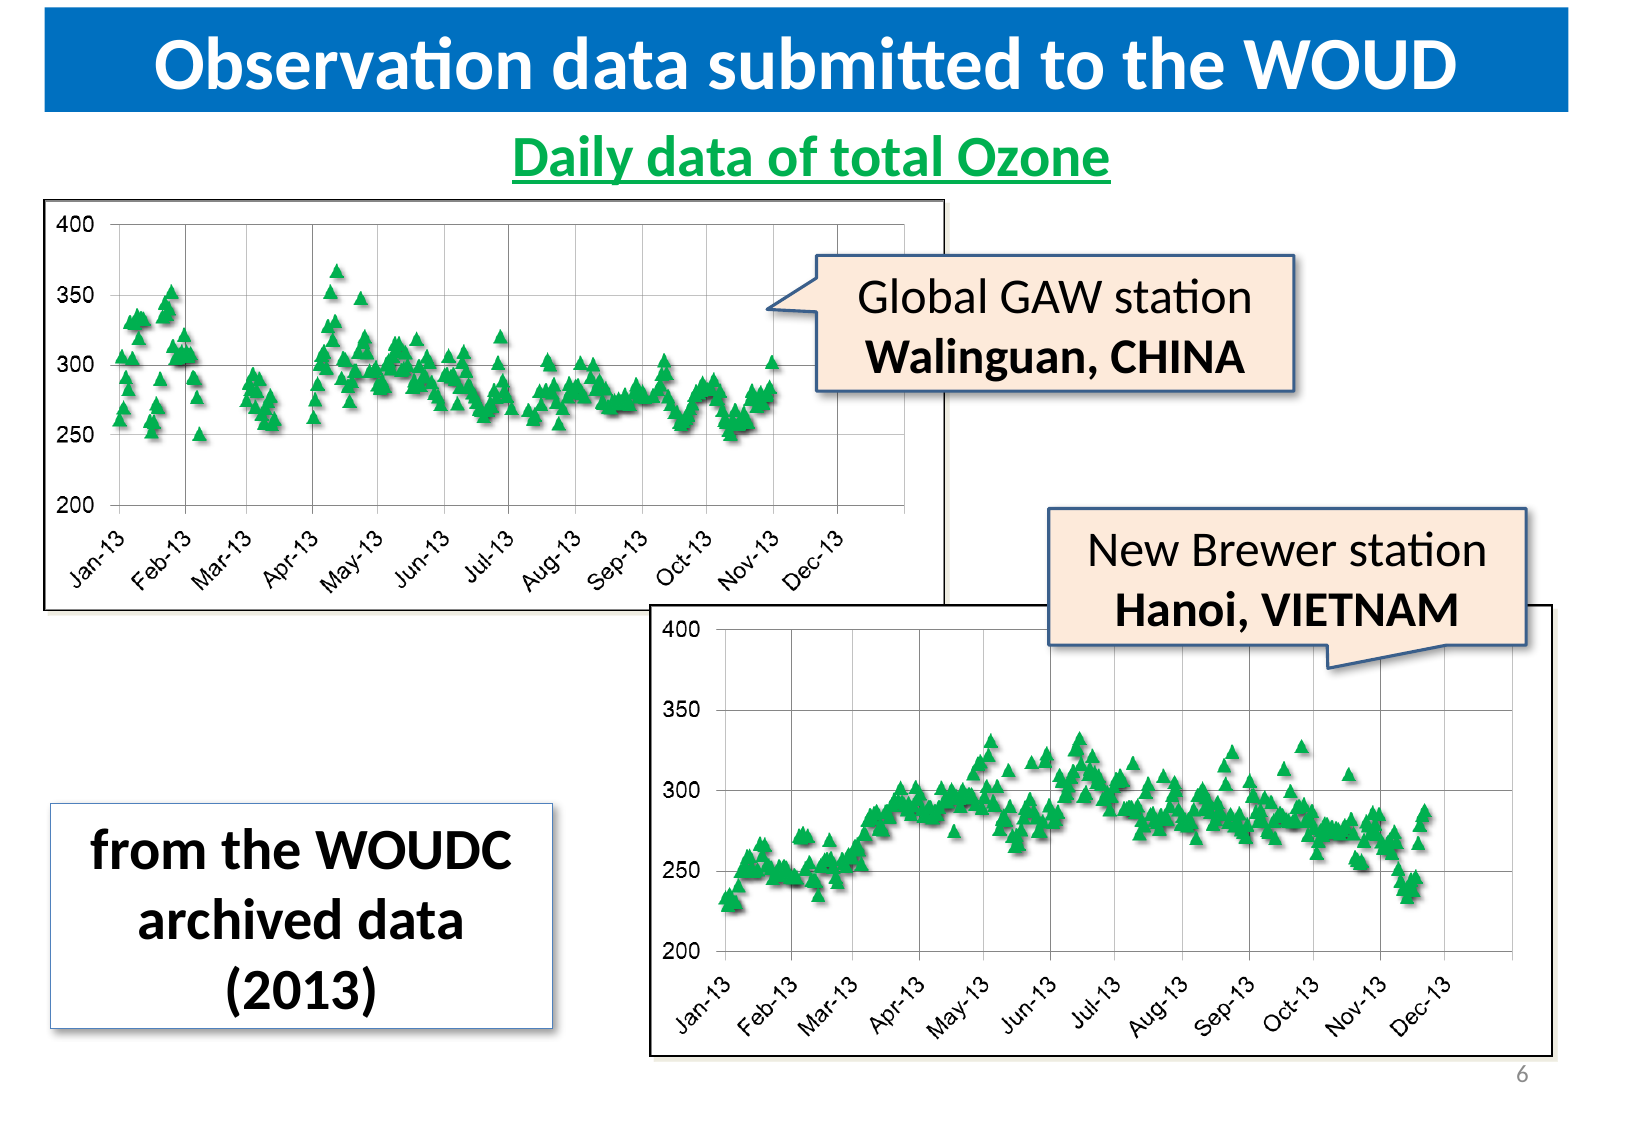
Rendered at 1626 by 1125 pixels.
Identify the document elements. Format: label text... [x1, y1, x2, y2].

text_box from the WOUDC archived data (2013) [50, 803, 553, 1029]
text_box Observation data submitted to the WOUD [44, 7, 1569, 112]
text_box New Brewer station Hanoi, VIETNAM [1046, 506, 1529, 603]
slide_number 6 [1164, 1063, 1544, 1103]
text_box Global GAW station Walinguan, CHINA [949, 253, 1296, 394]
picture [44, 200, 1552, 1056]
text_box Daily data of total Ozone [497, 110, 1127, 196]
